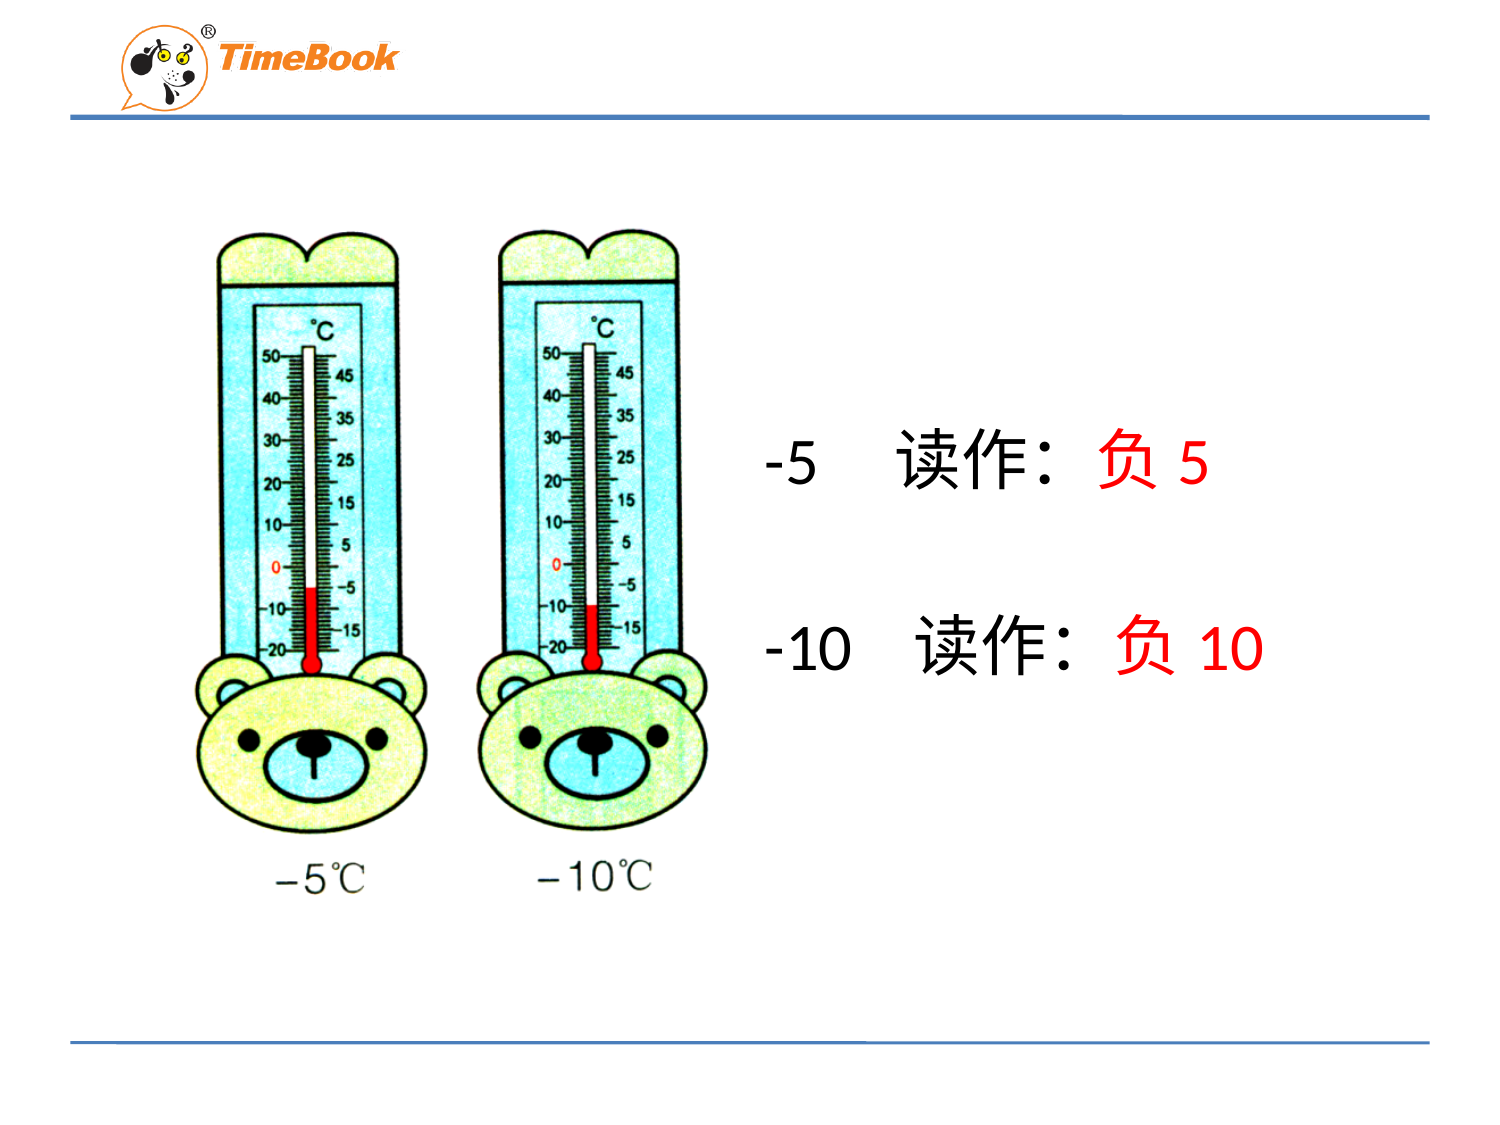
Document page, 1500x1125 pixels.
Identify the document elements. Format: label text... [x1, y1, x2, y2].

list -5 读作：负5 -10 读作：负10 [750, 410, 1500, 774]
picture [188, 222, 716, 903]
picture [118, 22, 408, 113]
